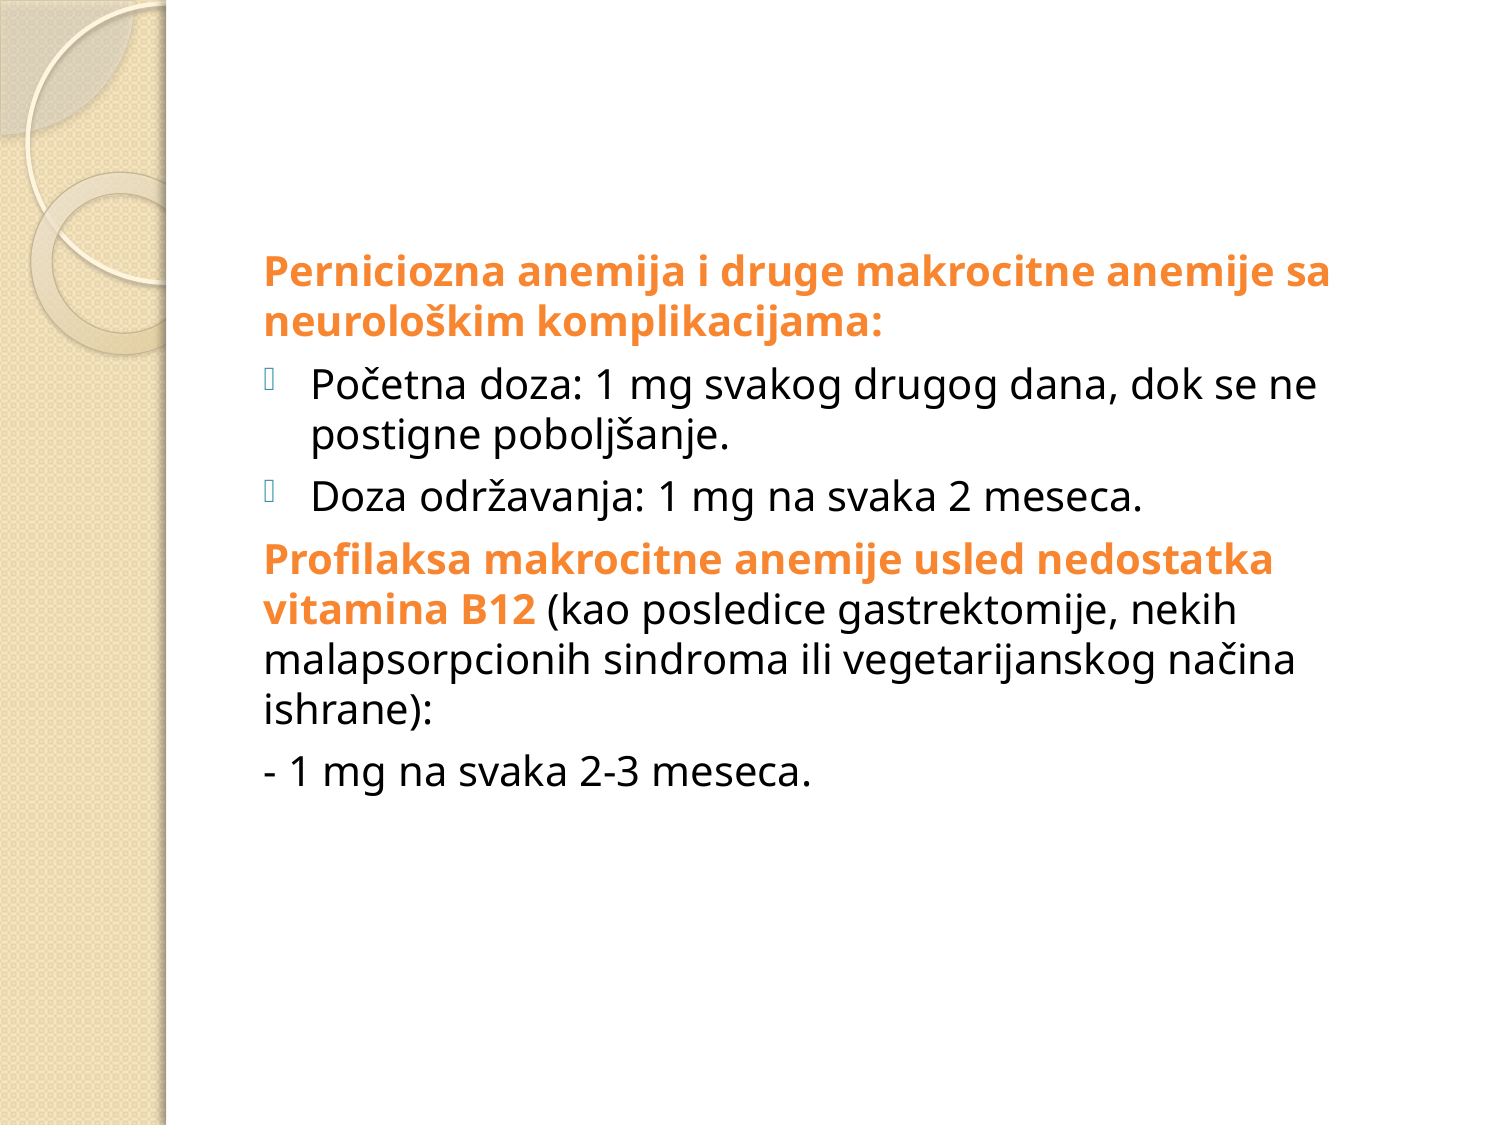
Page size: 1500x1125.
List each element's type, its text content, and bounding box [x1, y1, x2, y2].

list Perniciozna anemija i druge makrocitne anemije sa neurološkim komplikacijama: Početna doza: 1 mg svakog drugog dana, dok se ne postigne poboljšanje. Doza održavanja: 1 mg na svaka 2 meseca. Profilaksa makrocitne anemije usled nedostatka vitamina B12 (kao posledice gastrektomije, nekih malapsorpcionih sindroma ili vegetarijanskog načina ishrane): - 1 mg na svaka 2-3 meseca. [235, 237, 1466, 1025]
